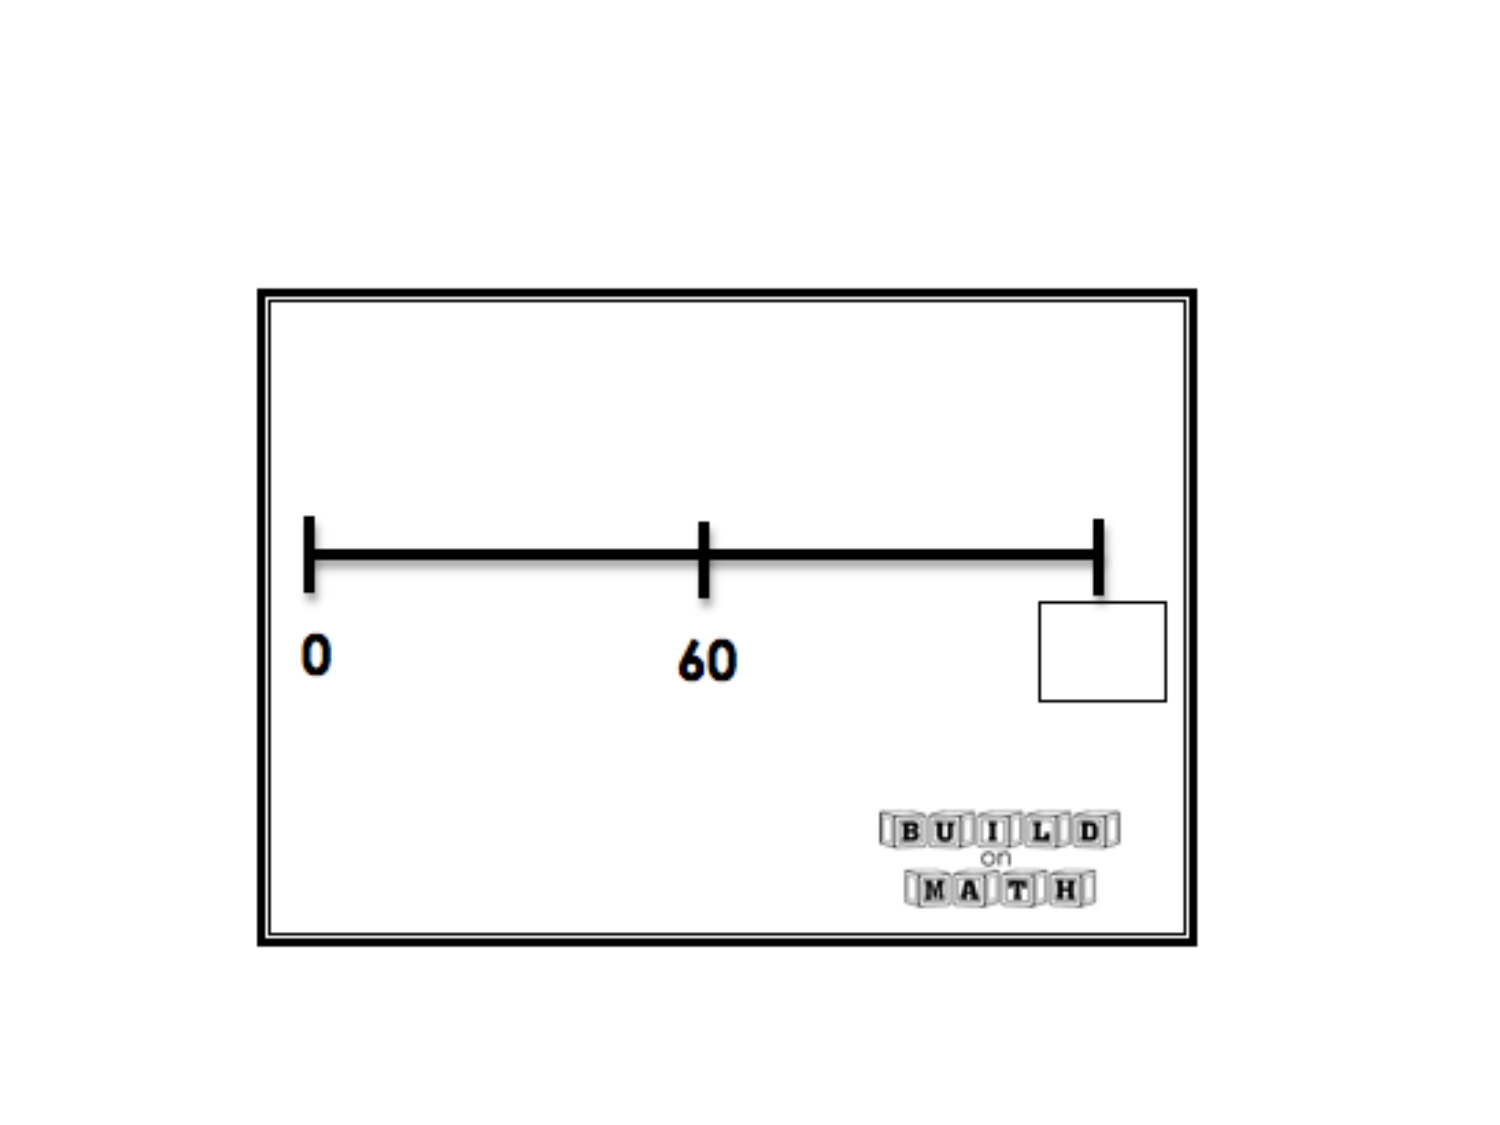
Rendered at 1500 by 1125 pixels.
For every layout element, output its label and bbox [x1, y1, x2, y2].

list [74, 262, 1426, 1006]
